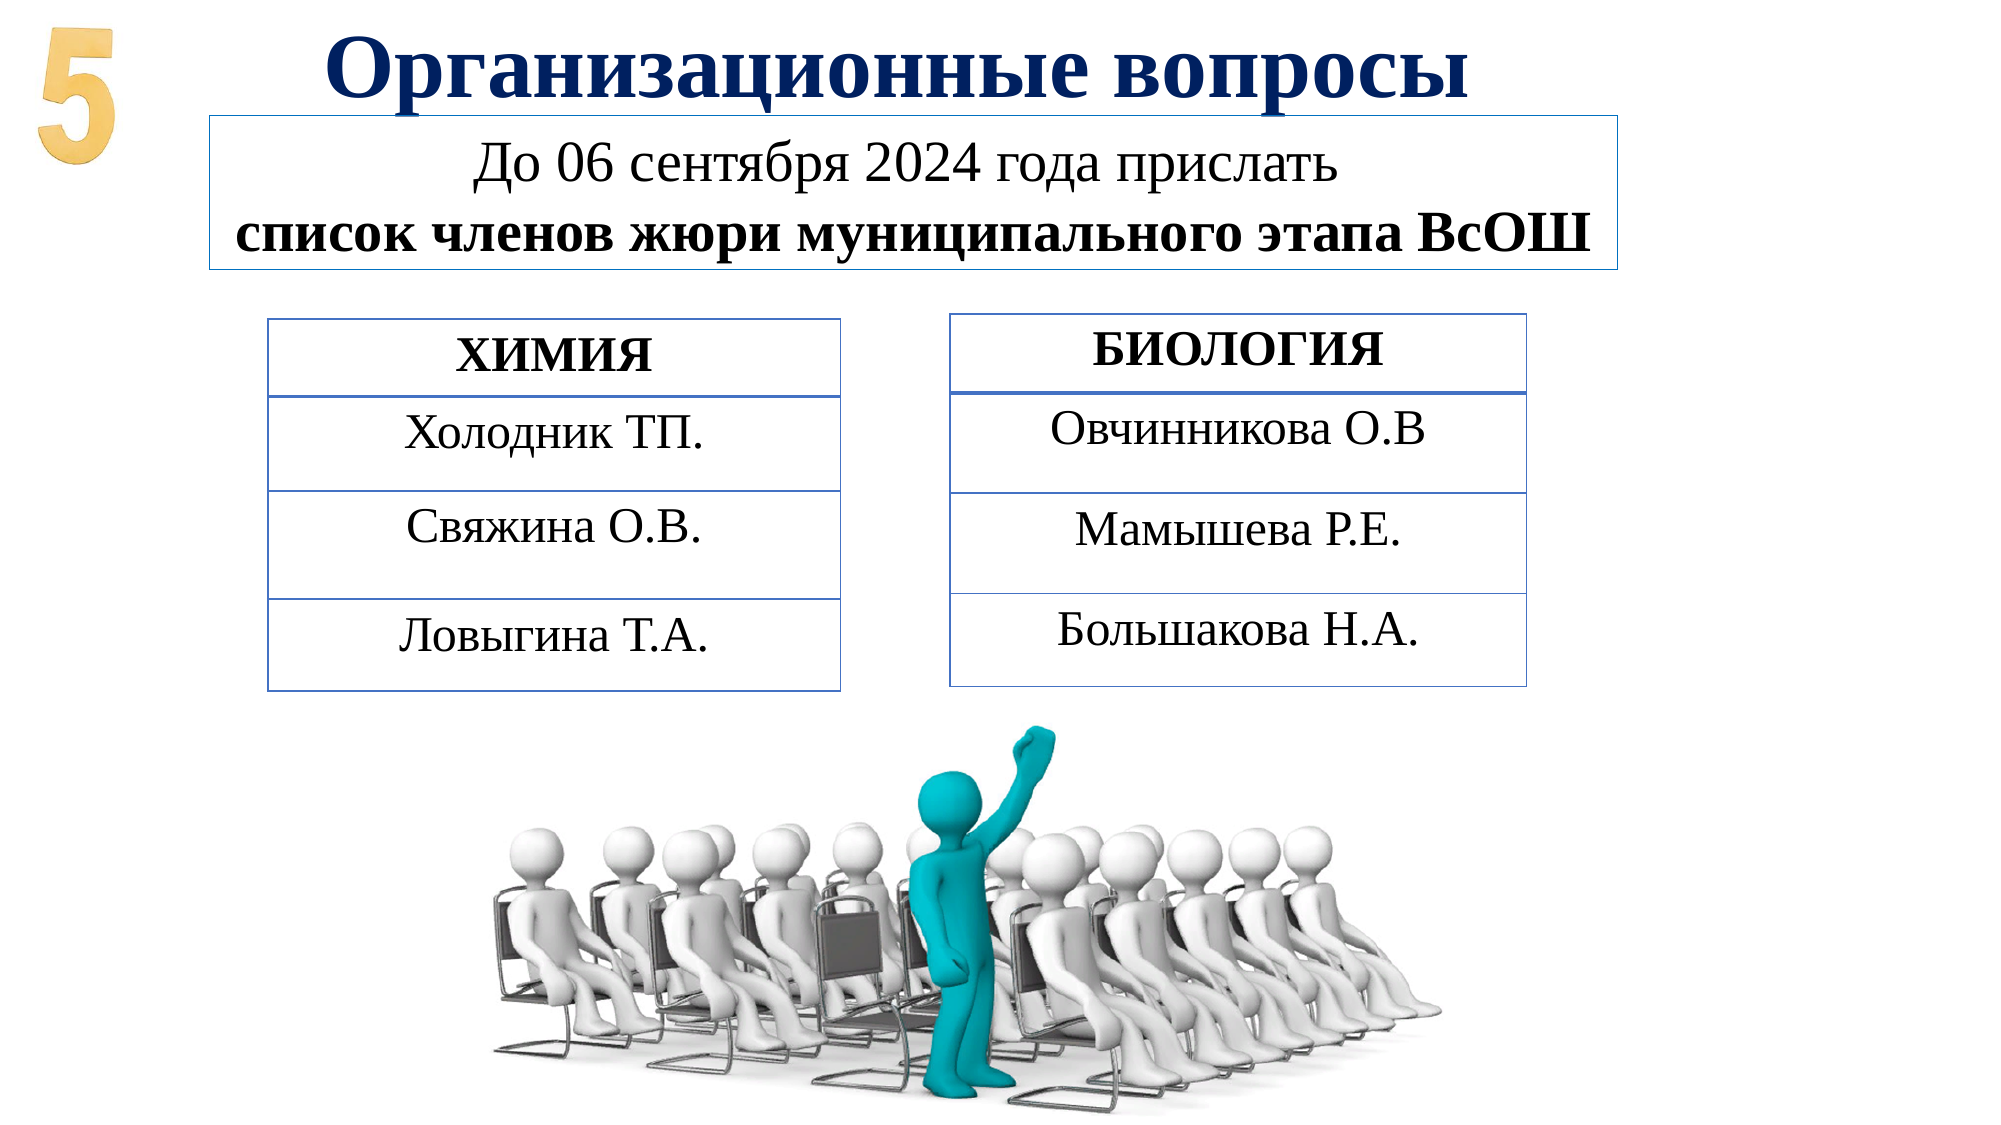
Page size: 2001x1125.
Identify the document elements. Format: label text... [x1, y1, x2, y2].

picture [0, 0, 172, 192]
table_cell Холодник ТП. [269, 398, 840, 490]
table_header ХИМИЯ [269, 320, 840, 395]
table_cell Большакова Н.А. [951, 594, 1526, 686]
table_cell Мамышева Р.Е. [951, 494, 1526, 593]
picture [455, 706, 1465, 1121]
text_box До 06 сентября 2024 года прислать список членов жюри муниципального этапа ВсОШ [209, 115, 1618, 270]
table_cell Свяжина О.В. [269, 492, 840, 598]
text_box Организационные вопросы [308, 0, 2000, 177]
table_cell Ловыгина Т.А. [269, 600, 840, 690]
table_header БИОЛОГИЯ [951, 315, 1526, 391]
table_cell Овчинникова О.В [951, 395, 1526, 492]
